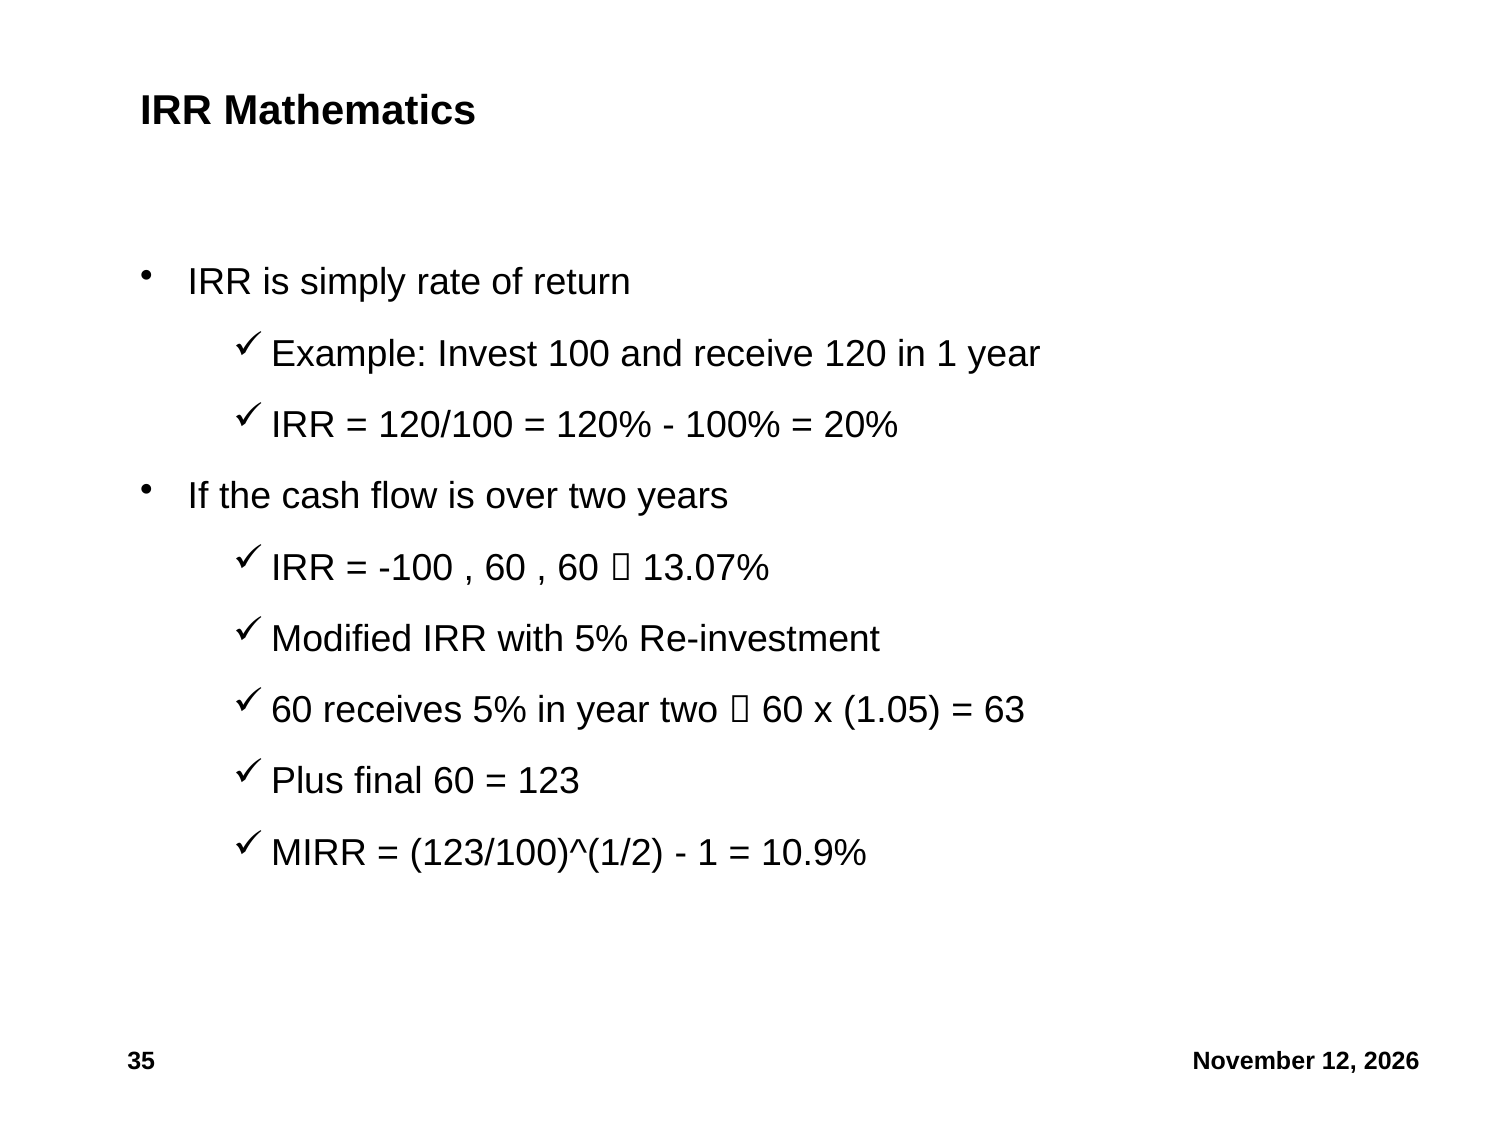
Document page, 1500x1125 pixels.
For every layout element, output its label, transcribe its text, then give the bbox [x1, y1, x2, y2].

list IRR is simply rate of return Example: Invest 100 and receive 120 in 1 year IRR = 120/100 = 120% - 100% = 20% If the cash flow is over two years IRR = -100 , 60 , 60  13.07% Modified IRR with 5% Re-investment 60 receives 5% in year two  60 x (1.05) = 63 Plus final 60 = 123 MIRR = (123/100)^(1/2) - 1 = 10.9% [124, 249, 1413, 1001]
title IRR Mathematics [124, 74, 1376, 226]
